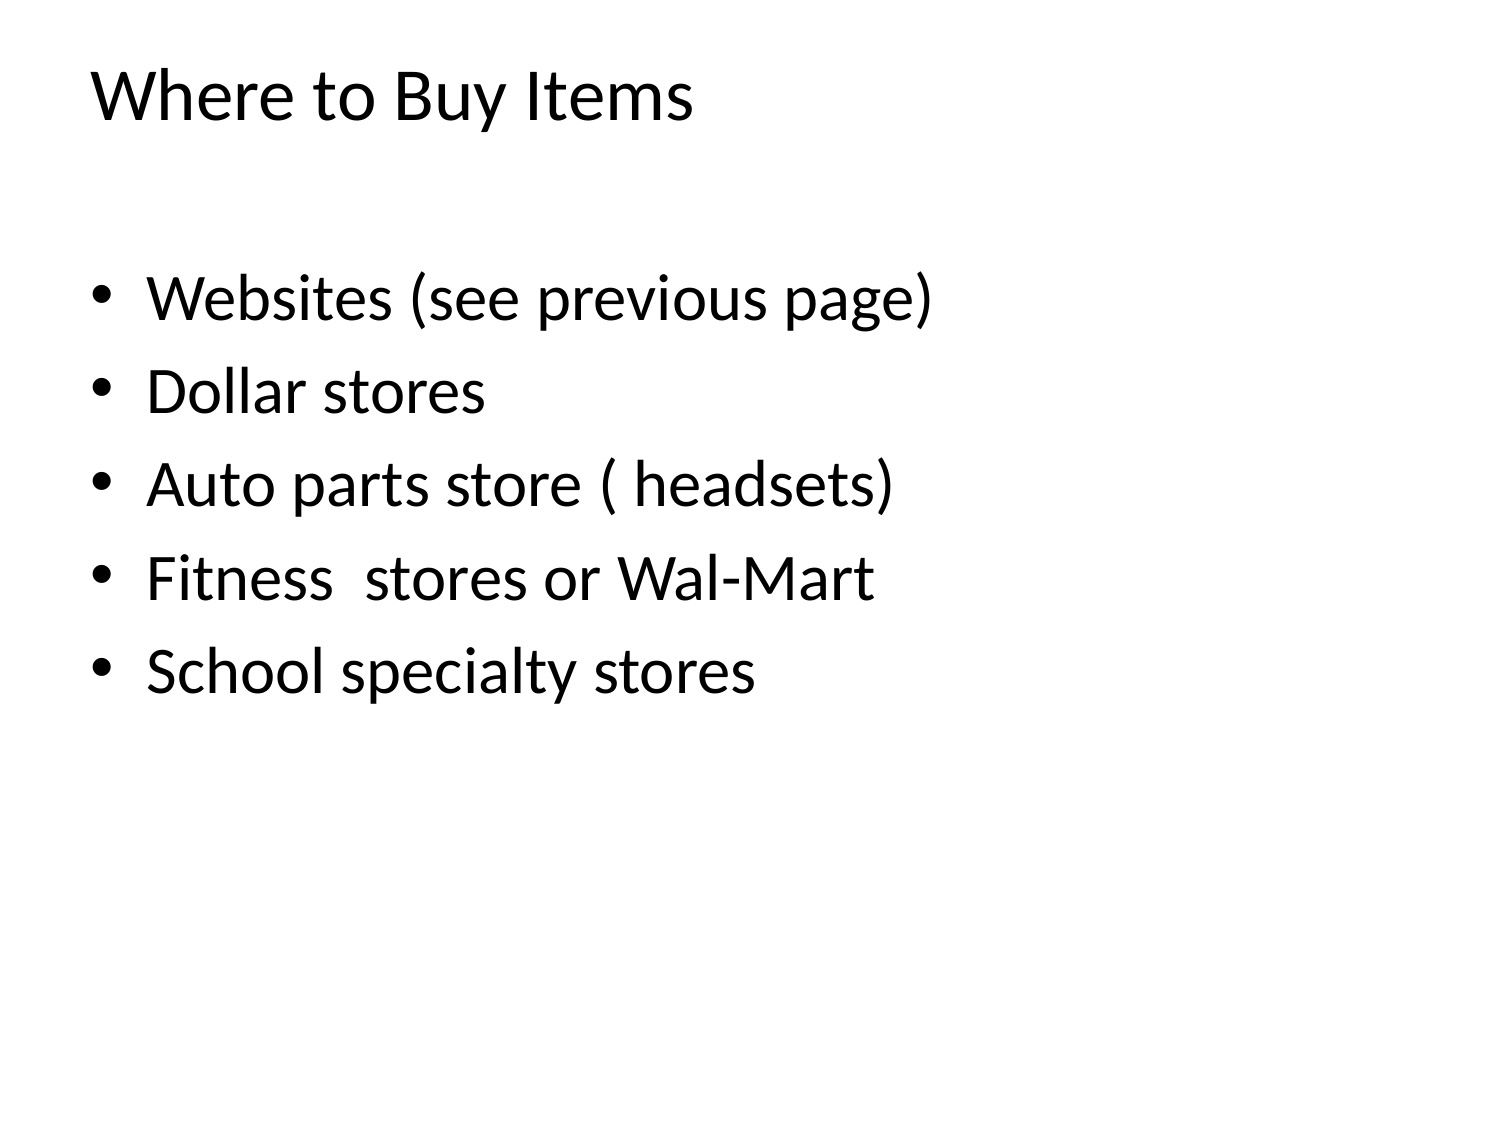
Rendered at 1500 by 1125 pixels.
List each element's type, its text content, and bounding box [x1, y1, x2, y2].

list Where to Buy Items Websites (see previous page) Dollar stores Auto parts store ( headsets) Fitness stores or Wal-Mart School specialty stores [75, 37, 1425, 1075]
